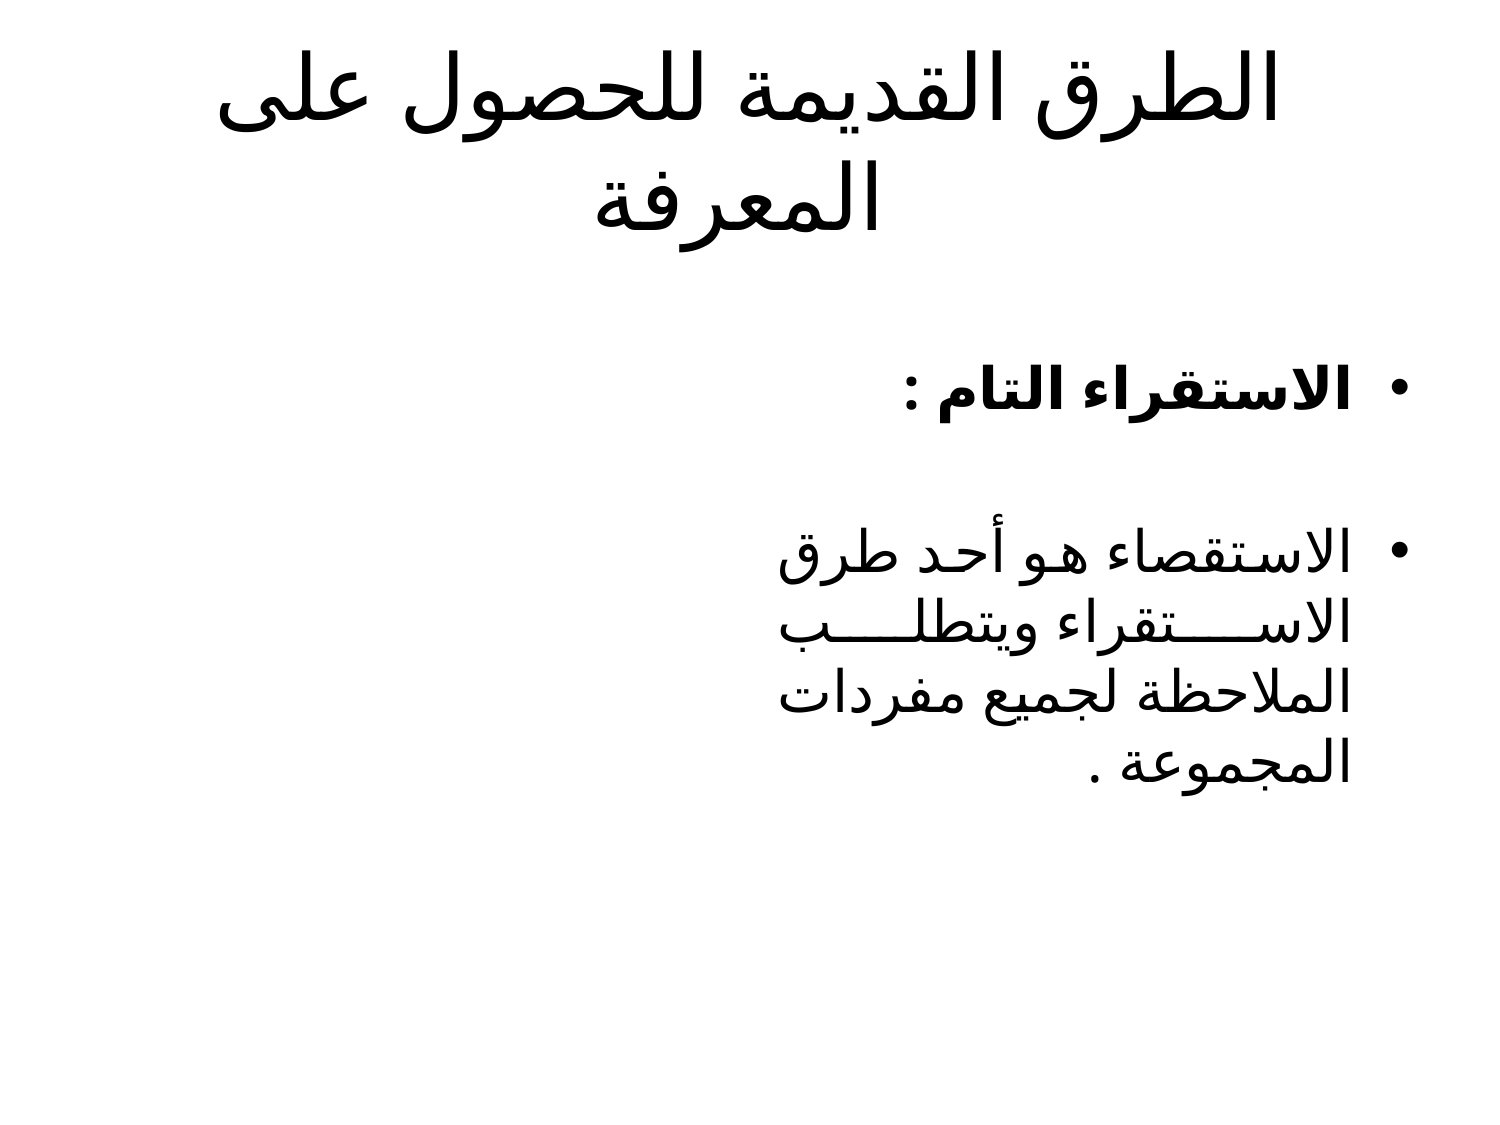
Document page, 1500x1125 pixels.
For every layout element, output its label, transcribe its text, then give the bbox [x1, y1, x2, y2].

list الاستقراء التام : الاستقصاء هو أحد طرق الاستقراء ويتطلب الملاحظة لجميع مفردات المجموعة . [762, 262, 1425, 1005]
title الطرق القديمة للحصول على المعرفة [75, 45, 1425, 233]
